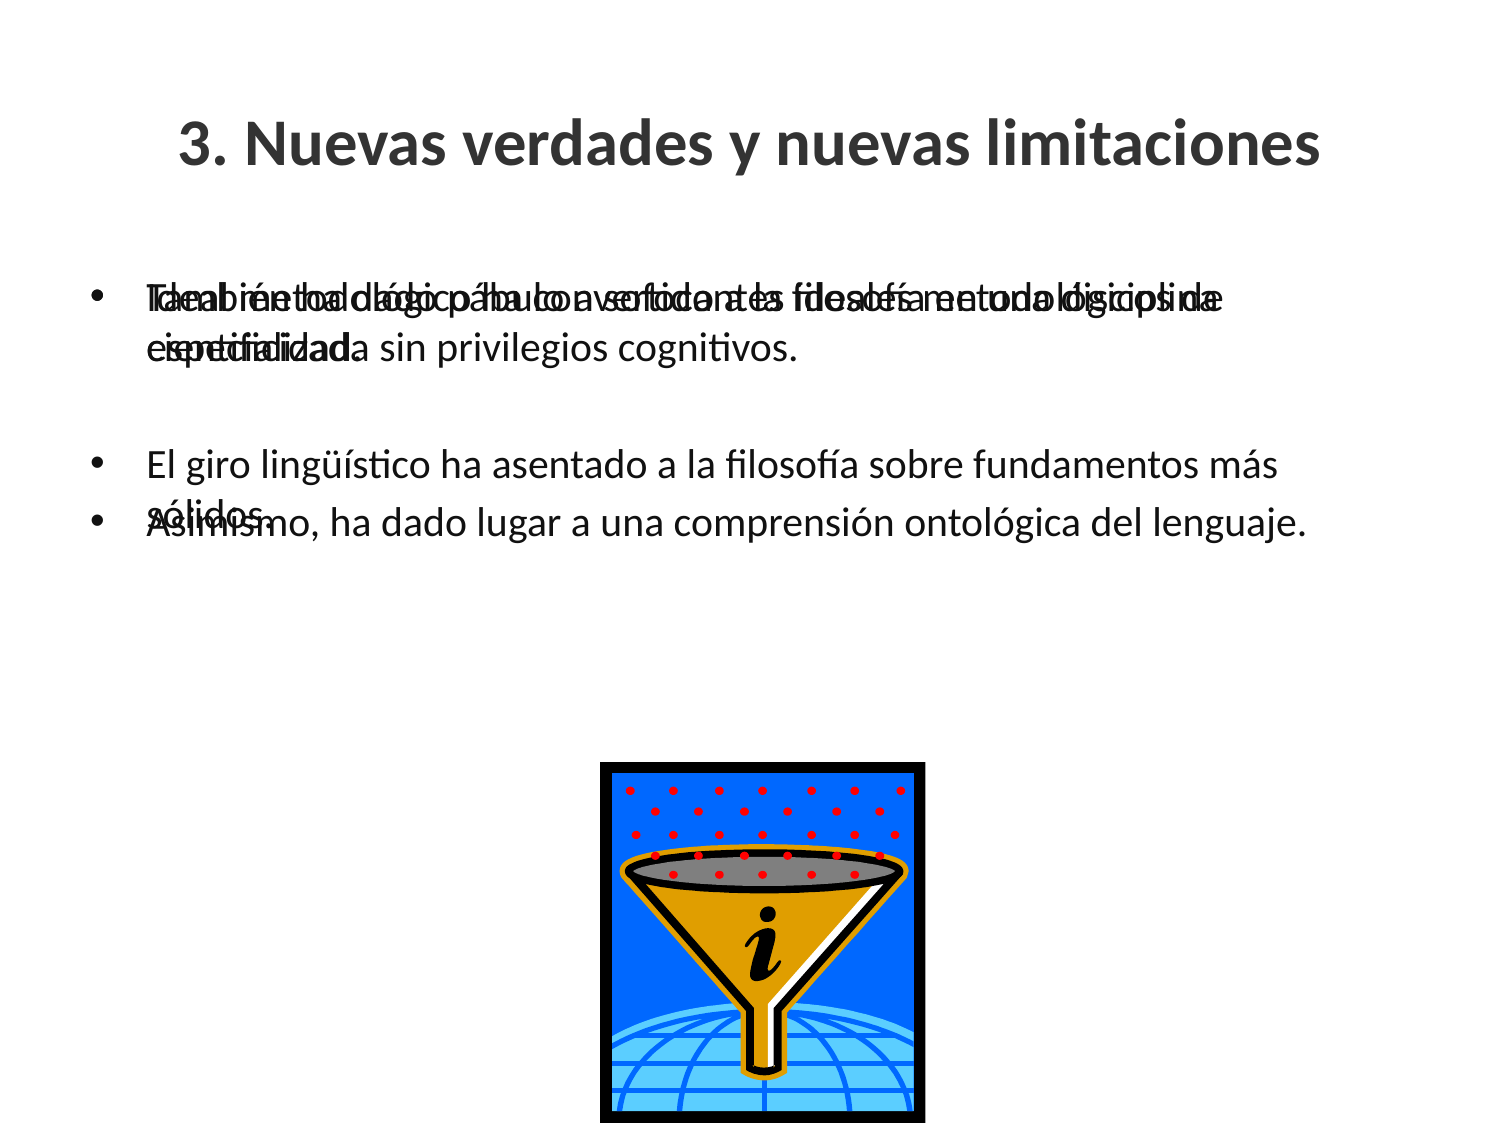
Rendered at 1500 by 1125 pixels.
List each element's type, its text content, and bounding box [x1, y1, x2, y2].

picture [599, 761, 926, 1123]
list También ha dado pábulo a sofocantes ideales metodológicos de cientificidad. Asimismo, ha dado lugar a una comprensión ontológica del lenguaje. [75, 262, 1425, 1005]
title 3. Nuevas verdades y nuevas limitaciones [75, 45, 1425, 233]
